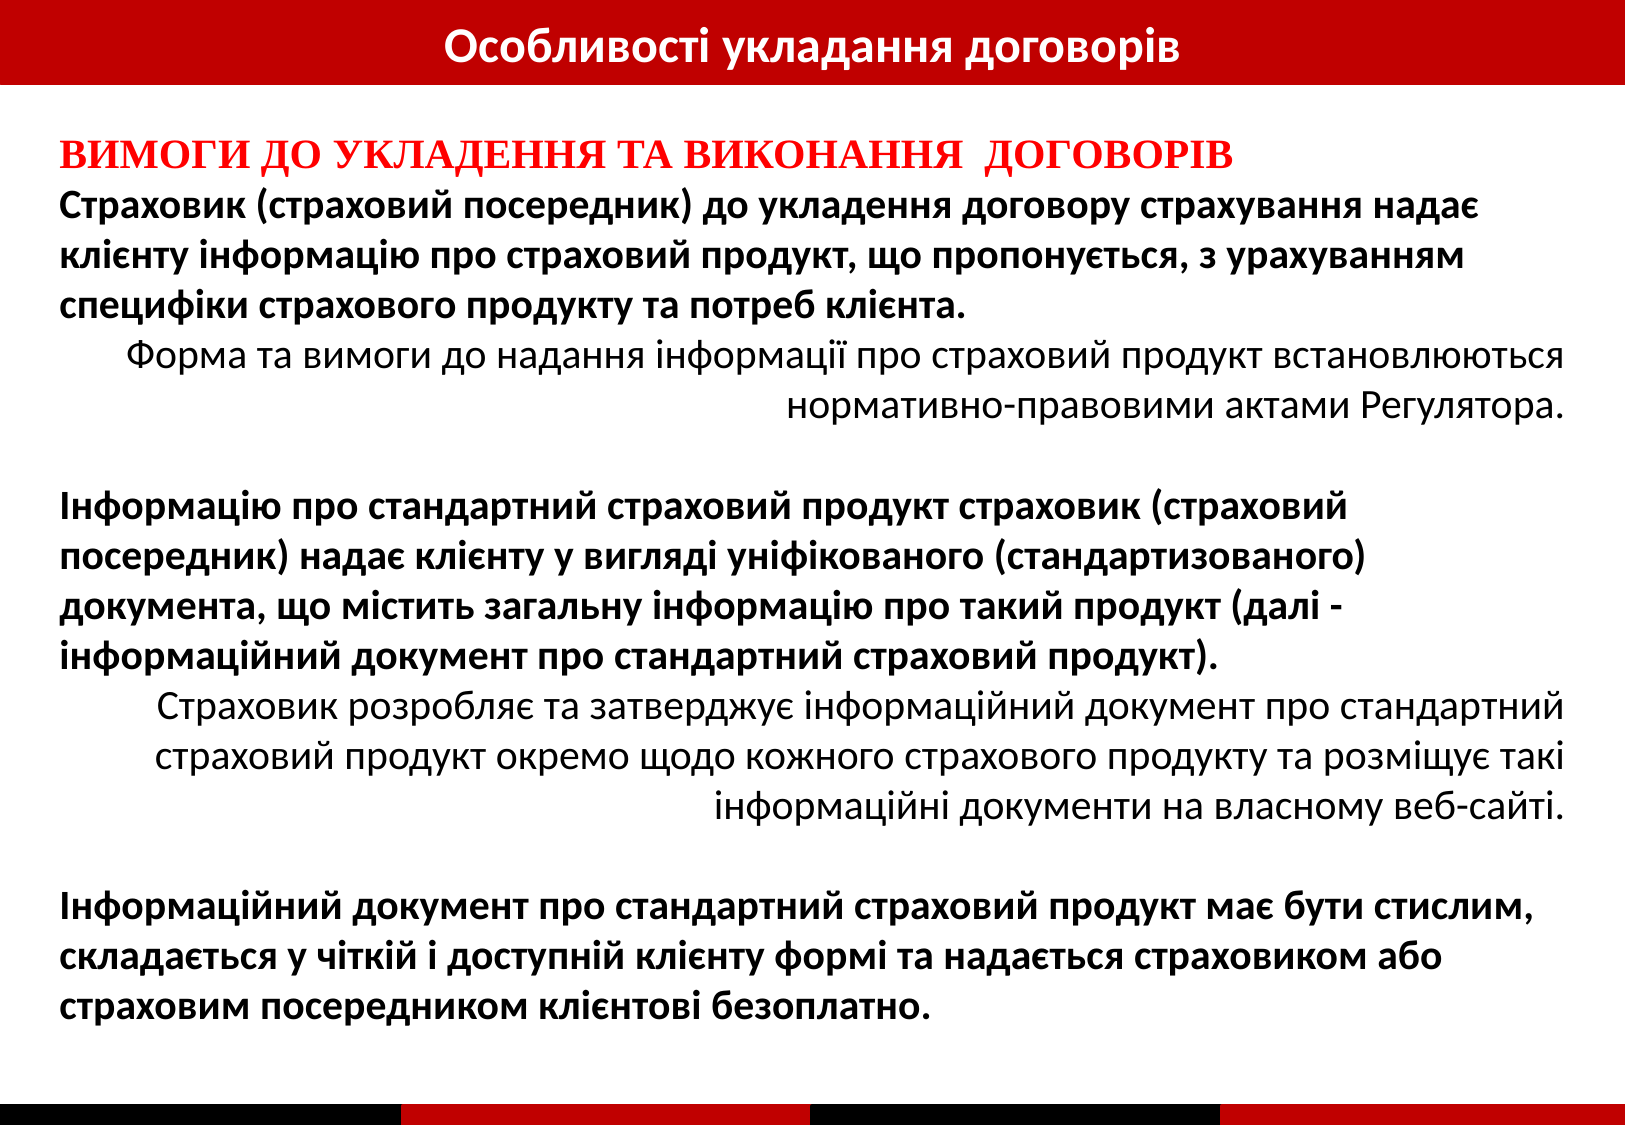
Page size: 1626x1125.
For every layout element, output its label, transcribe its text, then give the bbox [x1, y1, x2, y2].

text_box ВИМОГИ ДО УКЛАДЕННЯ ТА ВИКОНАННЯ ДОГОВОРІВ Страховик (страховий посередник) до укладення договору страхування надає клієнту інформацію про страховий продукт, що пропонується, з урахуванням специфіки страхового продукту та потреб клієнта. Форма та вимоги до надання інформації про страховий продукт встановлюються нормативно-правовими актами Регулятора. Інформацію про стандартний страховий продукт страховик (страховий посередник) надає клієнту у вигляді уніфікованого (стандартизованого) документа, що містить загальну інформацію про такий продукт (далі - інформаційний документ про стандартний страховий продукт). Страховик розробляє та затверджує інформаційний документ про стандартний страховий продукт окремо щодо кожного страхового продукту та розміщує такі інформаційні документи на власному веб-сайті. Інформаційний документ про стандартний страховий продукт має бути стислим, складається у чіткій і доступній клієнту формі та надається страховиком або страховим посередником клієнтові безоплатно. [44, 119, 1581, 1035]
text_box Особливості укладання договорів [0, 0, 1625, 85]
text_box [1220, 1104, 1625, 1125]
text_box [401, 1104, 810, 1125]
text_box [810, 1104, 1220, 1125]
text_box [0, 1104, 401, 1125]
